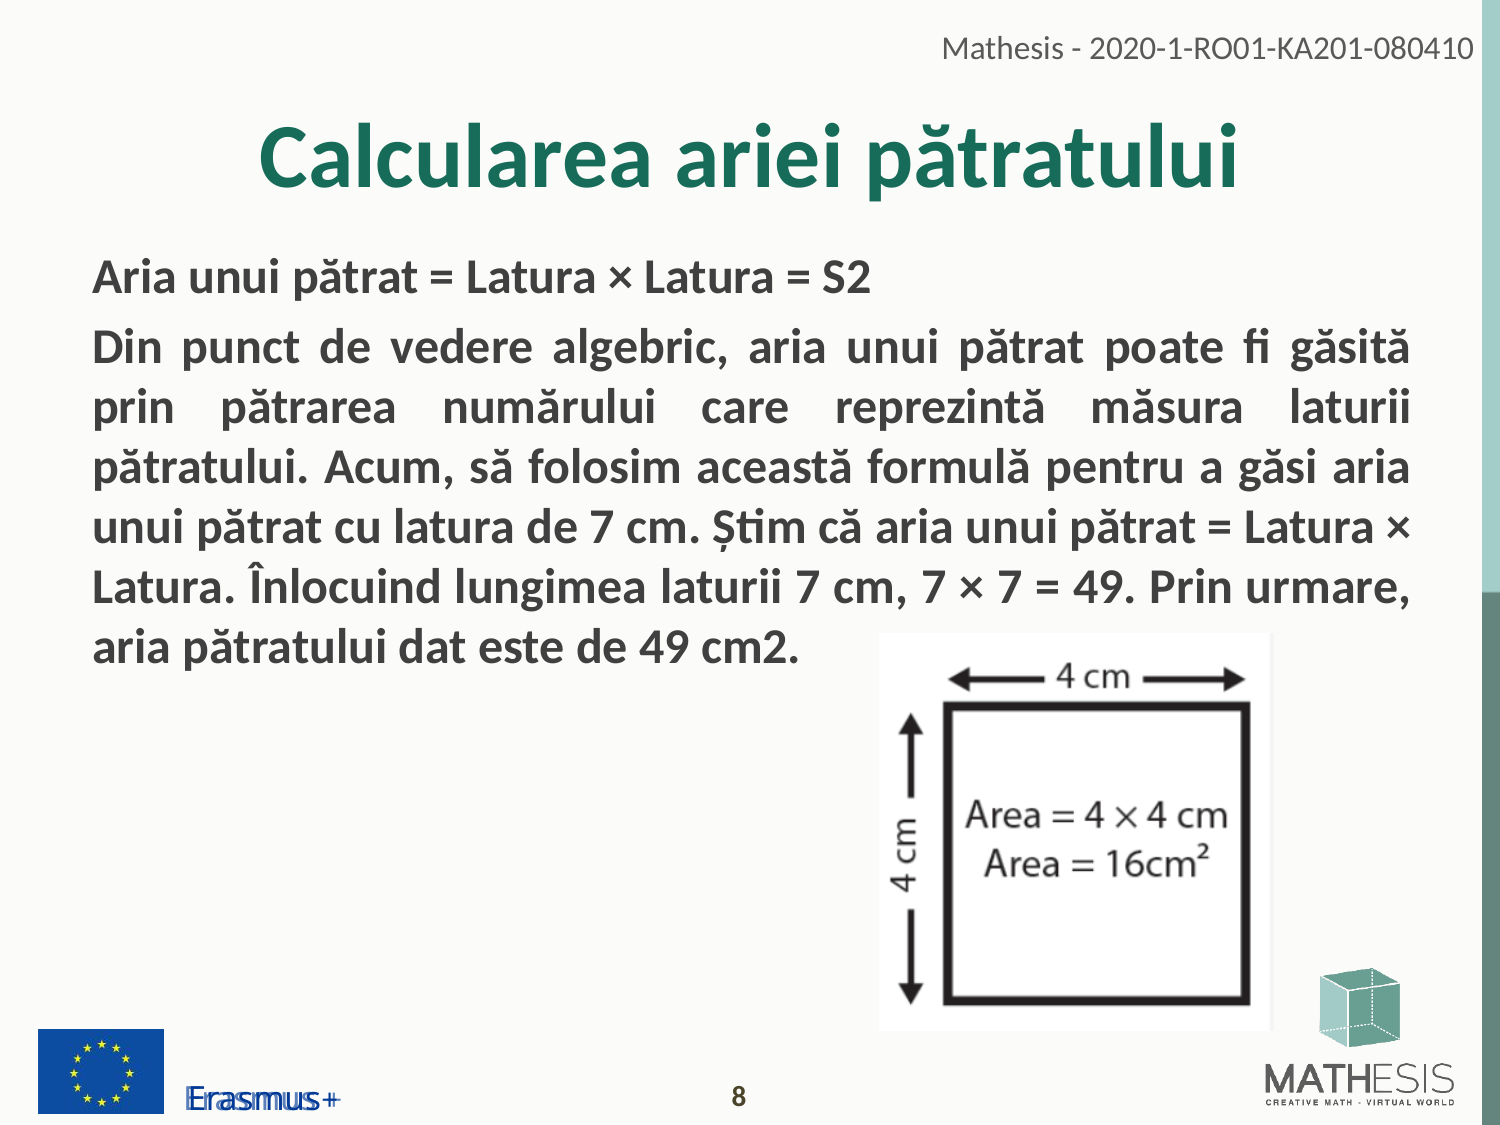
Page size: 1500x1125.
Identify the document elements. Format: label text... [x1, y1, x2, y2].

title Calcularea ariei pătratului [75, 88, 1425, 204]
picture [879, 633, 1274, 1032]
picture [38, 1029, 164, 1114]
list Aria unui pătrat = Latura × Latura = S2 Din punct de vedere algebric, aria unui pătrat poate fi găsită prin pătrarea numărului care reprezintă măsura laturii pătratului. Acum, să folosim această formulă pentru a găsi aria unui pătrat cu latura de 7 cm. Știm că aria unui pătrat = Latura × Latura. Înlocuind lungimea laturii 7 cm, 7 × 7 = 49. Prin urmare, aria pătratului dat este de 49 cm2. [77, 236, 1428, 979]
